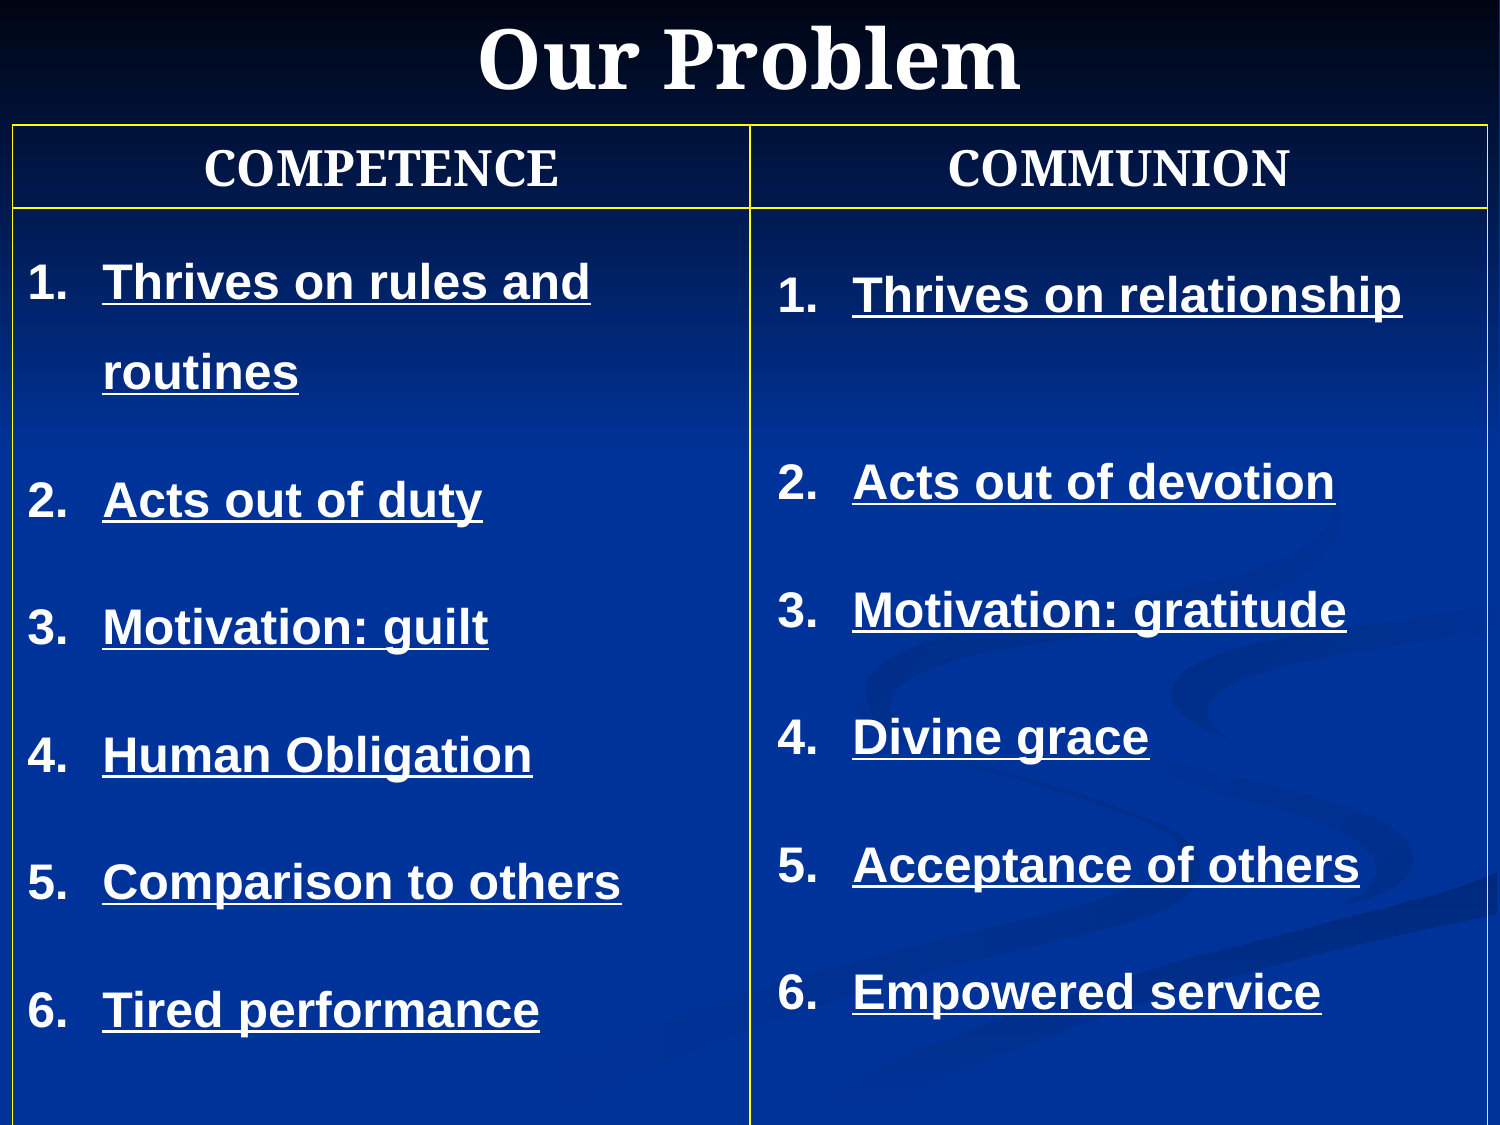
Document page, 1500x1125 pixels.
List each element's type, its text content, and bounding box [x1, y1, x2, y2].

text_box Thrives on rules and routines 2. Acts out of duty 3. Motivation: guilt Human Obligation 5. Comparison to others 6. Tired performance [12, 212, 738, 1045]
title Our Problem [62, 0, 1438, 124]
table_cell [13, 209, 749, 1125]
text_box Thrives on relationship 2. Acts out of devotion 3. Motivation: gratitude Divine grace 5. Acceptance of others 6. Empowered service [762, 224, 1500, 1125]
table_header COMPETENCE [13, 126, 749, 207]
table_header COMMUNION [751, 126, 1487, 207]
table_cell [751, 209, 1487, 1125]
